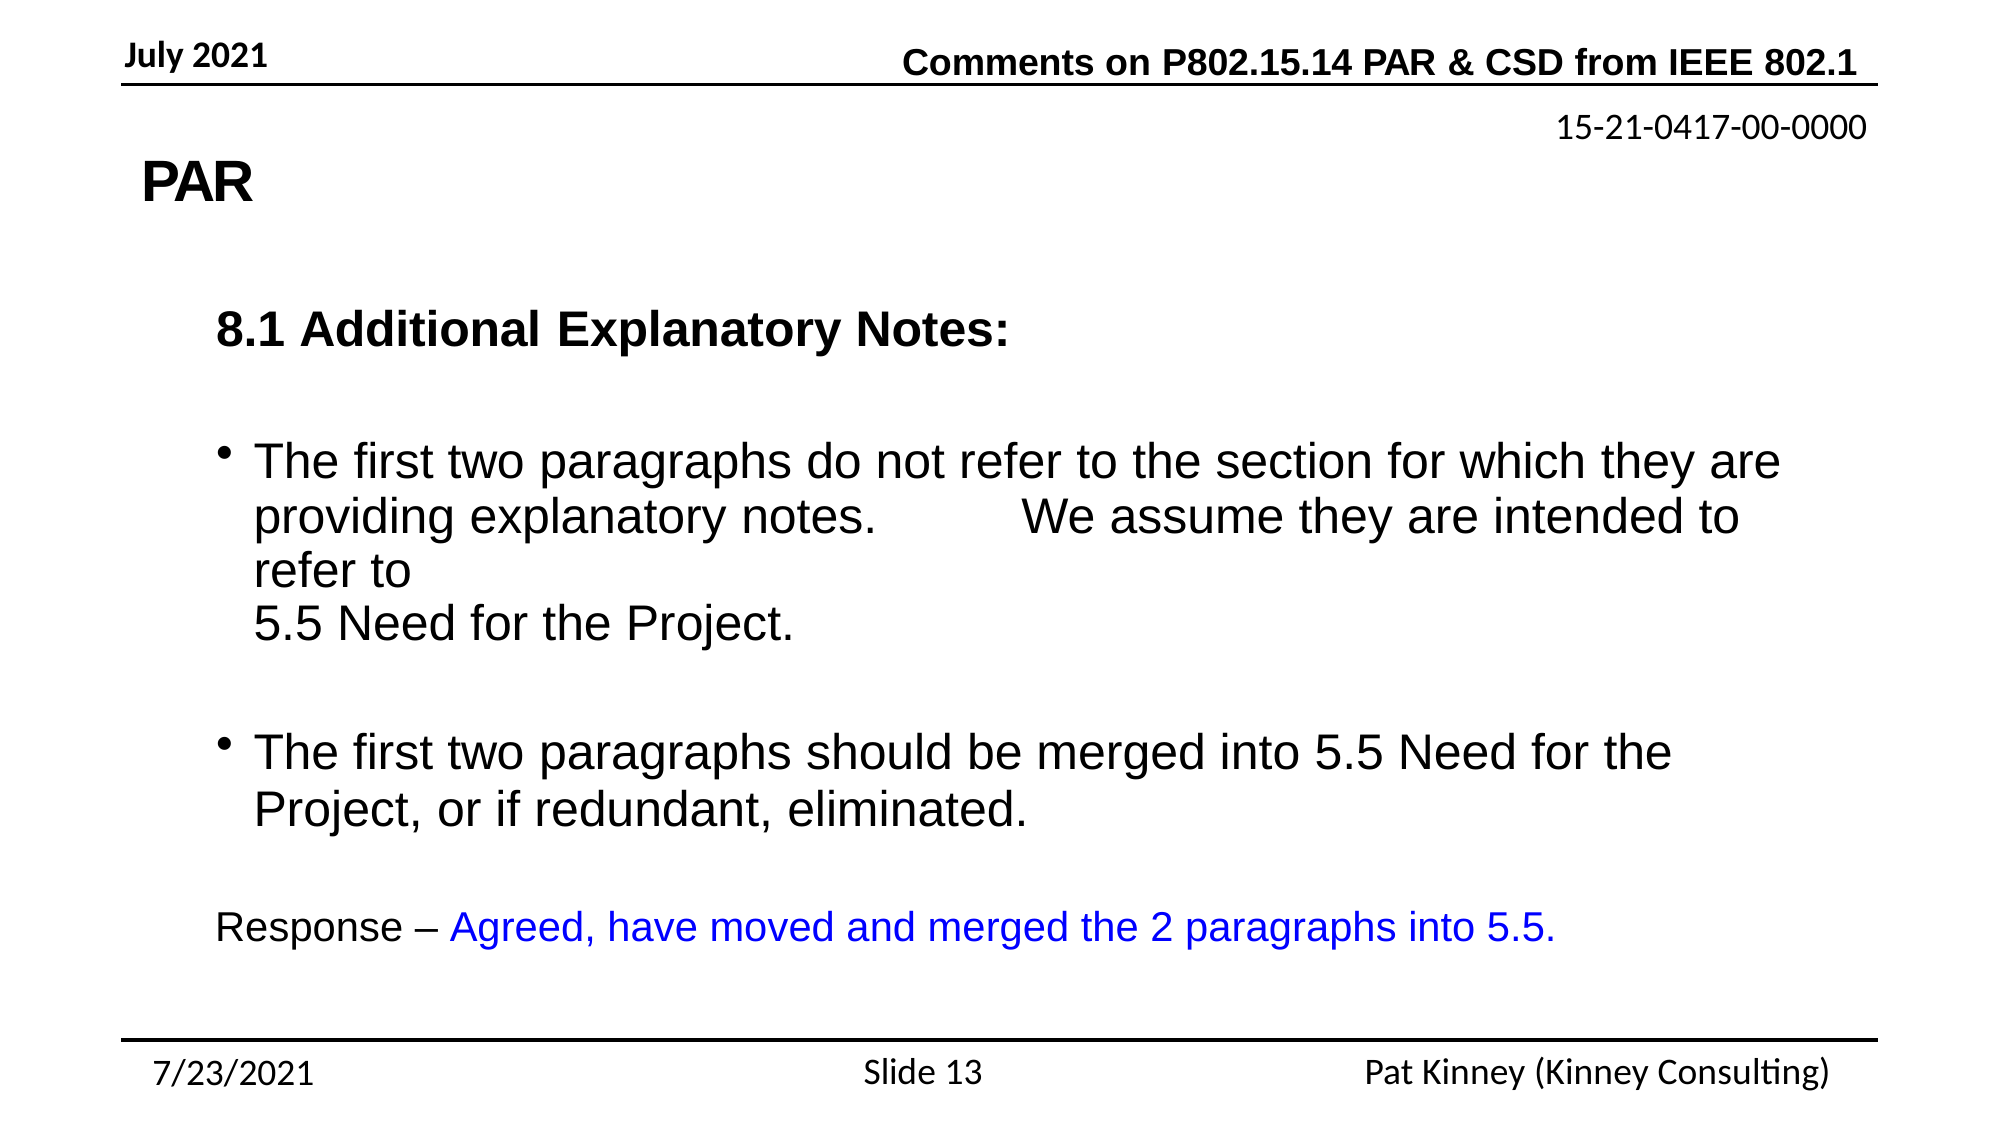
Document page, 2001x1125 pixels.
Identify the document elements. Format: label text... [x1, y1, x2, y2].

text_box July 2021 [122, 28, 271, 76]
slide_number Slide 13 [861, 1054, 993, 1125]
footer 7/23/2021 [150, 1055, 318, 1125]
text_box PAR 8.1 Additional Explanatory Notes: The first two paragraphs do not refer to the section for which they are providing explanatory notes. We assume they are intended to refer to 5.5 Need for the Project. The first two paragraphs should be merged into 5.5 Need for the Project, or if redundant, eliminated. Response – Agreed, have moved and merged the 2 paragraphs into 5.5. [138, 141, 1800, 1007]
text_box Comments on P802.15.14 PAR & CSD from IEEE 802.1 [900, 35, 1864, 83]
slide_number Pat Kinney (Kinney Consulting) [1362, 1054, 1865, 1125]
